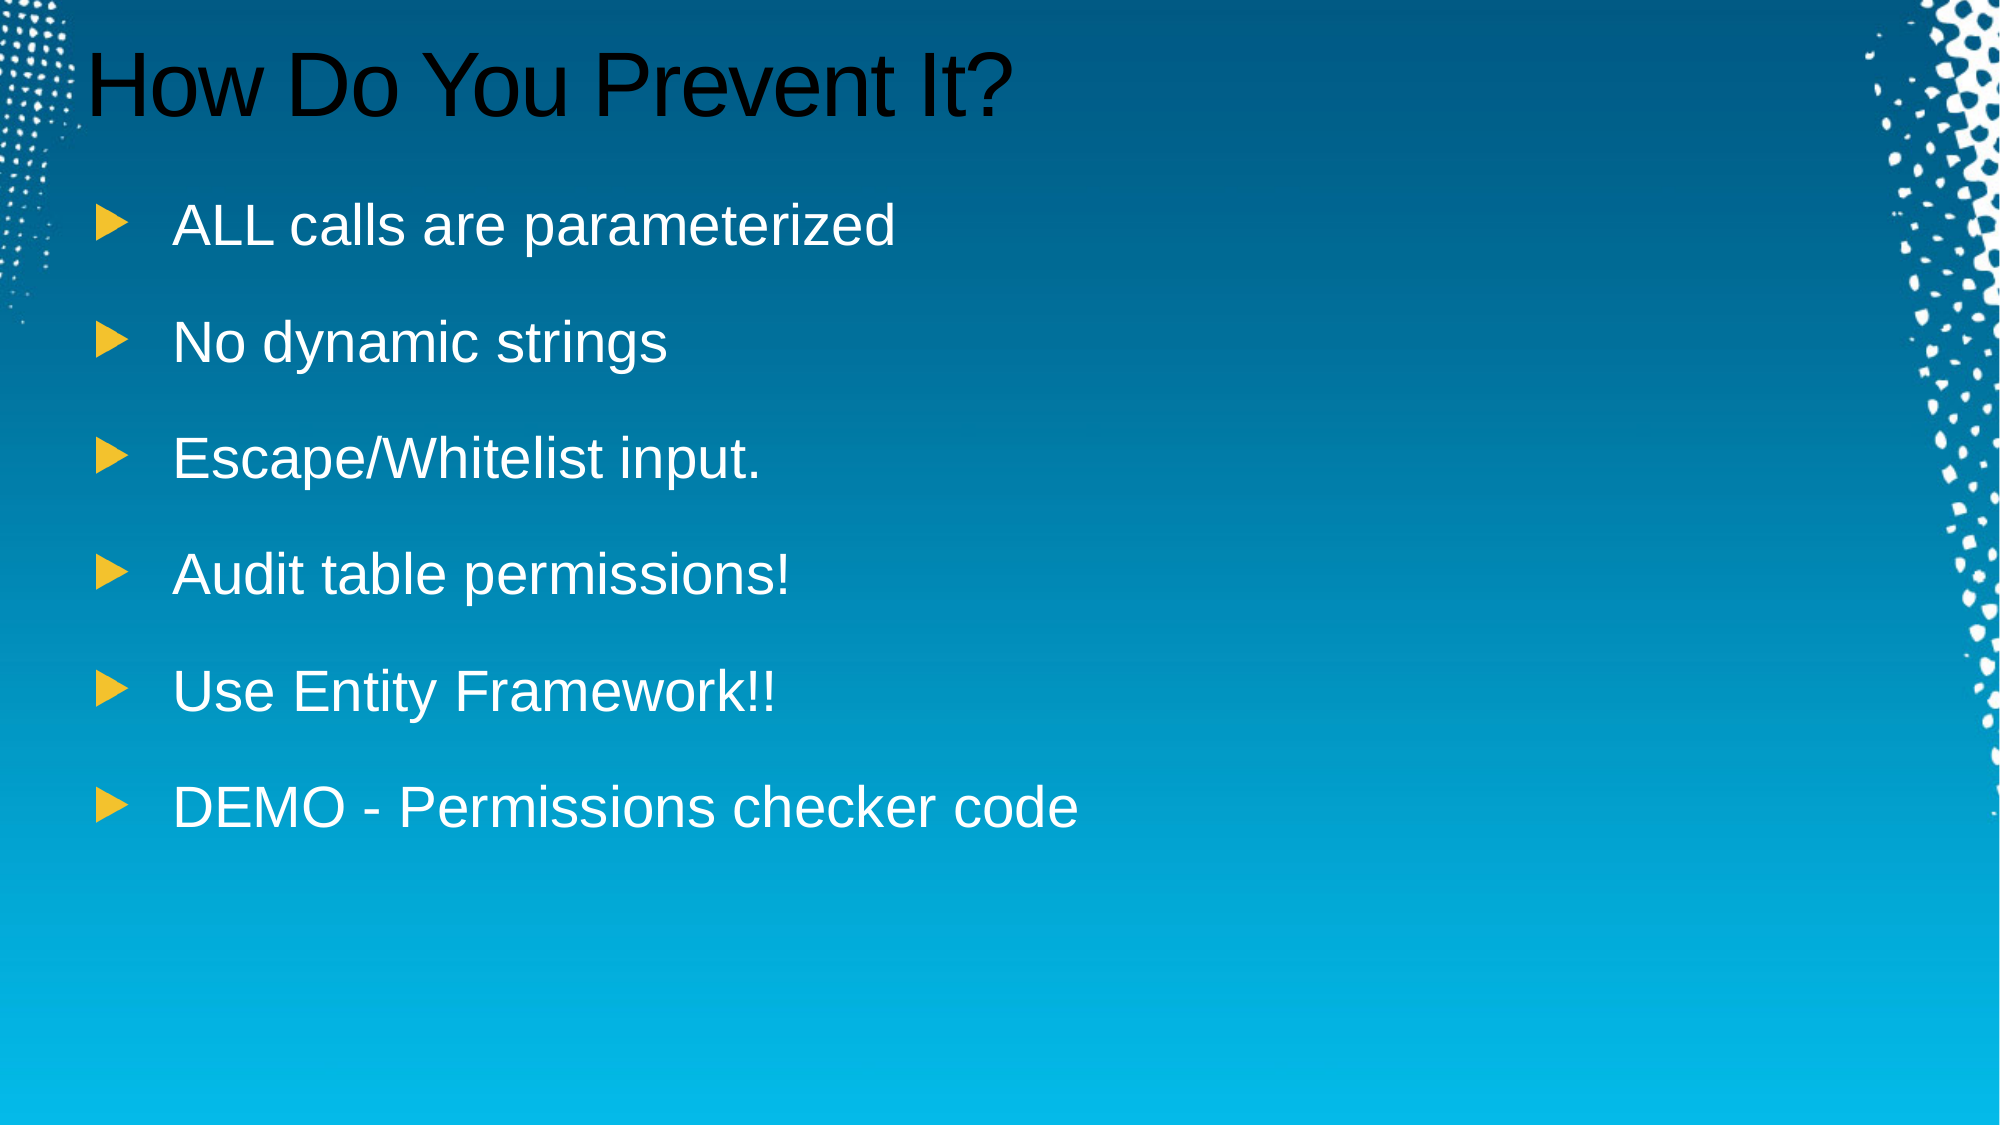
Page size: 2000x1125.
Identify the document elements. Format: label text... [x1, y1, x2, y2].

picture [42, 31, 53, 39]
picture [3, 10, 11, 18]
picture [31, 131, 37, 138]
picture [1980, 460, 1987, 469]
picture [1993, 321, 2000, 339]
picture [1920, 257, 1932, 264]
picture [58, 32, 66, 41]
picture [56, 47, 64, 55]
picture [1892, 212, 1902, 216]
picture [1935, 379, 1948, 391]
picture [1929, 27, 1945, 45]
picture [1911, 223, 1918, 230]
picture [1955, 246, 1965, 256]
picture [1915, 109, 1924, 119]
picture [13, 41, 25, 49]
picture [47, 0, 57, 10]
picture [0, 40, 9, 45]
picture [1963, 335, 1972, 344]
picture [1941, 324, 1952, 332]
picture [1973, 368, 1982, 380]
picture [1988, 547, 2000, 561]
picture [1909, 274, 1920, 291]
picture [1889, 152, 1901, 166]
picture [0, 24, 9, 33]
picture [1900, 240, 1912, 254]
picture [1974, 683, 1985, 694]
picture [34, 101, 43, 111]
picture [97, 205, 126, 239]
picture [1955, 557, 1965, 573]
picture [28, 42, 36, 53]
picture [97, 438, 126, 472]
picture [1938, 122, 1950, 133]
picture [55, 62, 62, 69]
picture [1990, 492, 2000, 505]
picture [1945, 213, 1955, 220]
picture [9, 84, 15, 91]
picture [1984, 349, 1992, 357]
picture [1946, 525, 1956, 533]
picture [16, 143, 21, 151]
picture [6, 97, 12, 105]
picture [33, 0, 42, 10]
picture [1914, 308, 1929, 326]
picture [1898, 188, 1912, 198]
picture [41, 59, 48, 67]
picture [1942, 465, 1958, 483]
picture [1914, 164, 1923, 177]
picture [1950, 359, 1960, 366]
picture [1930, 291, 1941, 297]
picture [1963, 535, 1977, 550]
picture [97, 788, 126, 821]
picture [1988, 691, 2000, 709]
picture [1928, 399, 1939, 415]
picture [1982, 714, 1993, 729]
picture [1970, 426, 1980, 436]
picture [1932, 235, 1943, 241]
picture [33, 88, 42, 97]
picture [97, 555, 126, 588]
picture [1969, 625, 1985, 642]
picture [1995, 582, 2000, 595]
picture [1925, 141, 1935, 155]
picture [1919, 367, 1930, 378]
picture [1972, 312, 1985, 322]
picture [1983, 404, 1992, 414]
picture [1958, 445, 1968, 460]
picture [11, 55, 21, 64]
text_box ALL calls are parameterized No dynamic strings Escape/Whitelist input. Audit table permissions! Use Entity Framework!! DEMO - Permissions checker code [96, 152, 1797, 1020]
title How Do You Prevent It? [85, 37, 1914, 138]
picture [1926, 344, 1939, 358]
picture [1992, 438, 2000, 448]
picture [17, 129, 23, 136]
picture [10, 69, 17, 78]
picture [1968, 481, 1978, 492]
picture [18, 13, 26, 19]
picture [38, 74, 47, 80]
picture [24, 72, 32, 79]
picture [18, 0, 29, 6]
picture [1948, 413, 1958, 424]
picture [1972, 570, 1986, 583]
picture [1957, 187, 1971, 200]
picture [1991, 637, 2000, 652]
picture [97, 322, 126, 356]
picture [1979, 657, 1995, 676]
picture [1922, 200, 1934, 207]
picture [54, 76, 60, 83]
picture [45, 16, 55, 24]
picture [1952, 502, 1967, 516]
picture [1978, 517, 1987, 527]
picture [29, 27, 38, 38]
picture [16, 22, 23, 34]
picture [1942, 269, 1953, 276]
picture [1960, 392, 1970, 403]
picture [1935, 431, 1946, 449]
picture [1935, 0, 2000, 306]
picture [26, 57, 34, 68]
picture [33, 116, 40, 124]
picture [1963, 589, 1976, 607]
picture [1935, 177, 1945, 189]
picture [97, 671, 126, 705]
picture [43, 42, 49, 53]
picture [1991, 747, 2000, 765]
picture [1963, 278, 1976, 291]
picture [1994, 382, 2000, 391]
picture [0, 155, 5, 163]
picture [1921, 0, 1934, 8]
picture [1946, 155, 1961, 167]
picture [1981, 604, 2000, 620]
picture [1953, 301, 1962, 312]
picture [1925, 87, 1941, 99]
picture [30, 14, 40, 23]
